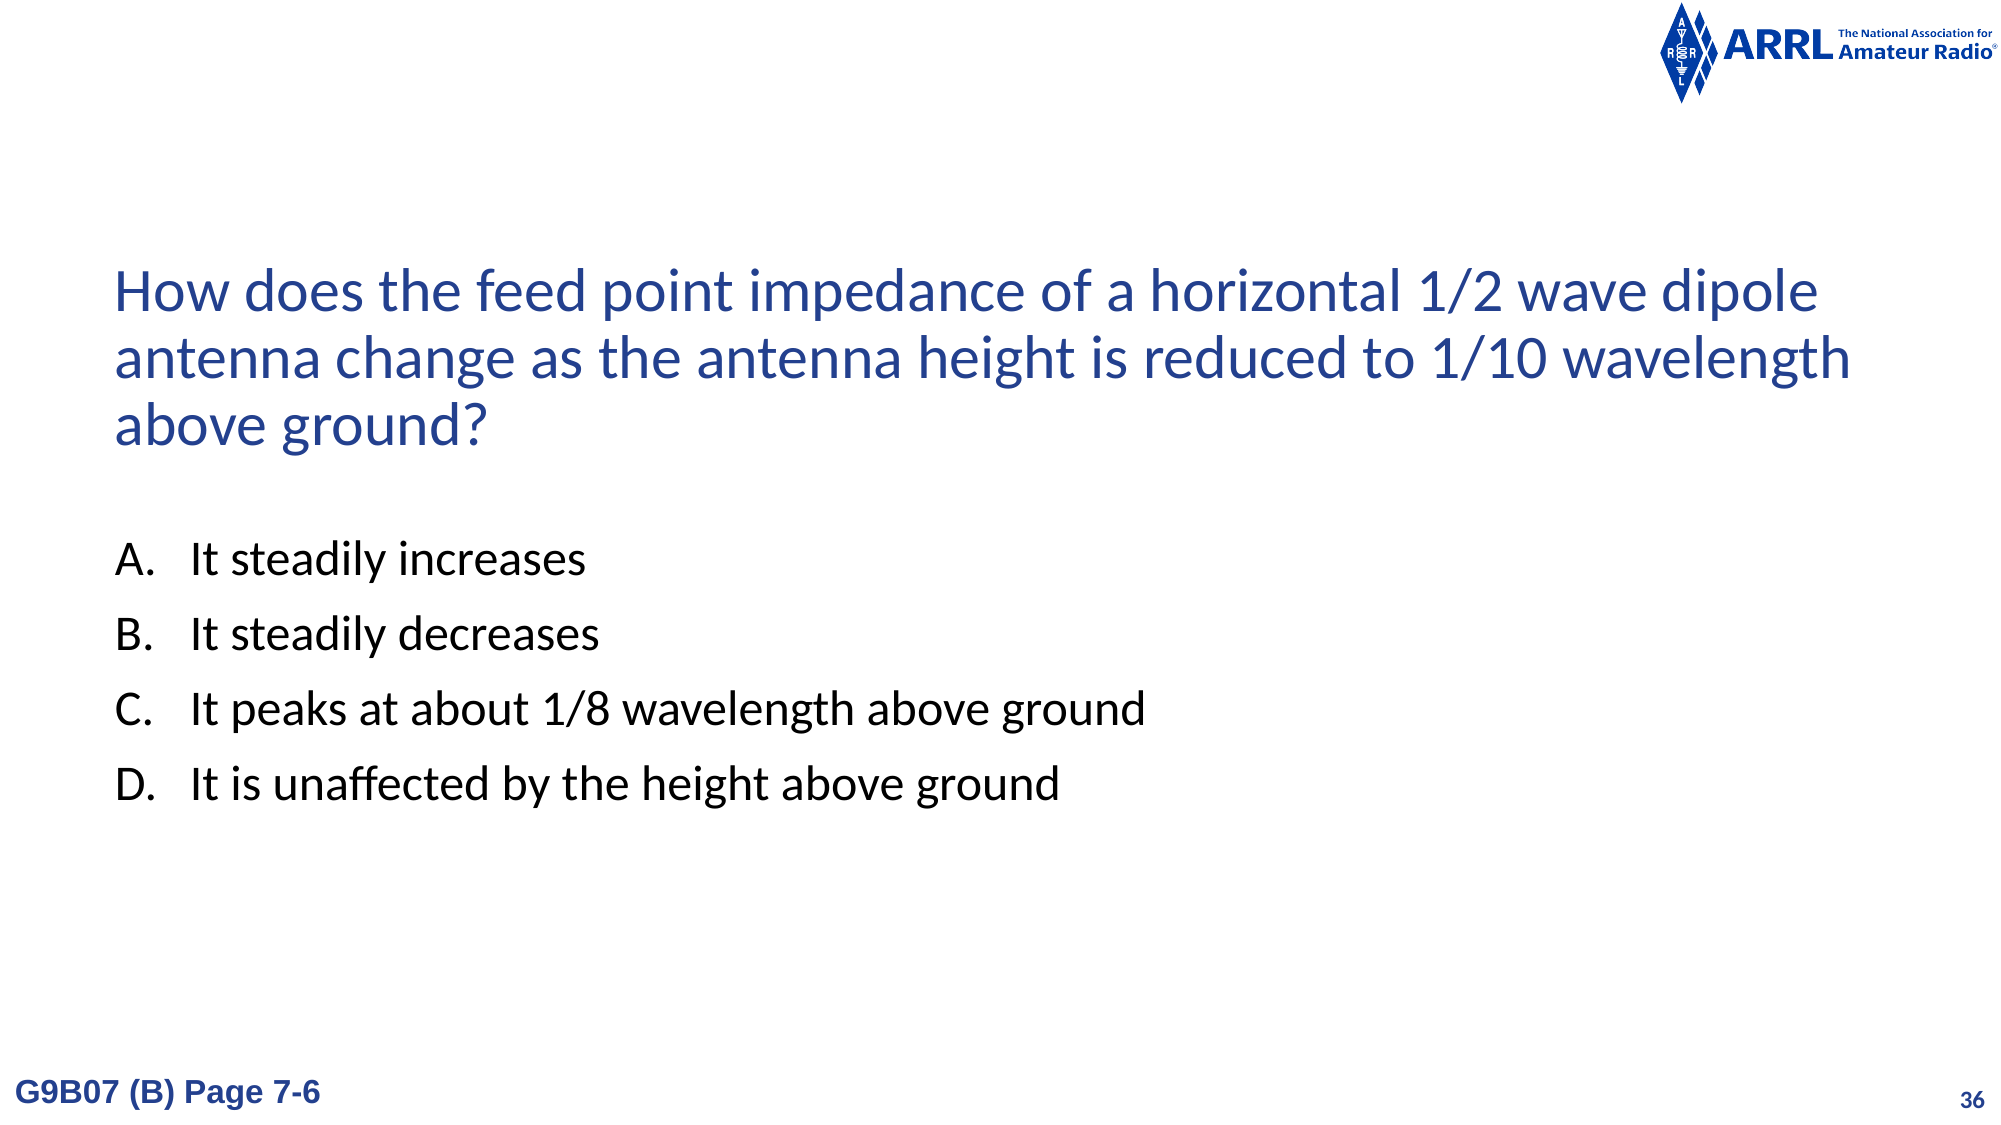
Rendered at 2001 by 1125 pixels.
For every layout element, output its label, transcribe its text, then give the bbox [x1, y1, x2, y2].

text_box G9B07 (B) Page 7-6 [0, 1062, 1313, 1118]
title How does the feed point impedance of a horizontal 1/2 wave dipole antenna change as the antenna height is reduced to 1/10 wavelength above ground? [99, 249, 1900, 468]
picture [1658, 0, 1999, 106]
list It steadily increases It steadily decreases It peaks at about 1/8 wavelength above ground It is unaffected by the height above ground [99, 525, 1900, 1005]
text_box 36 [1875, 1076, 2000, 1121]
